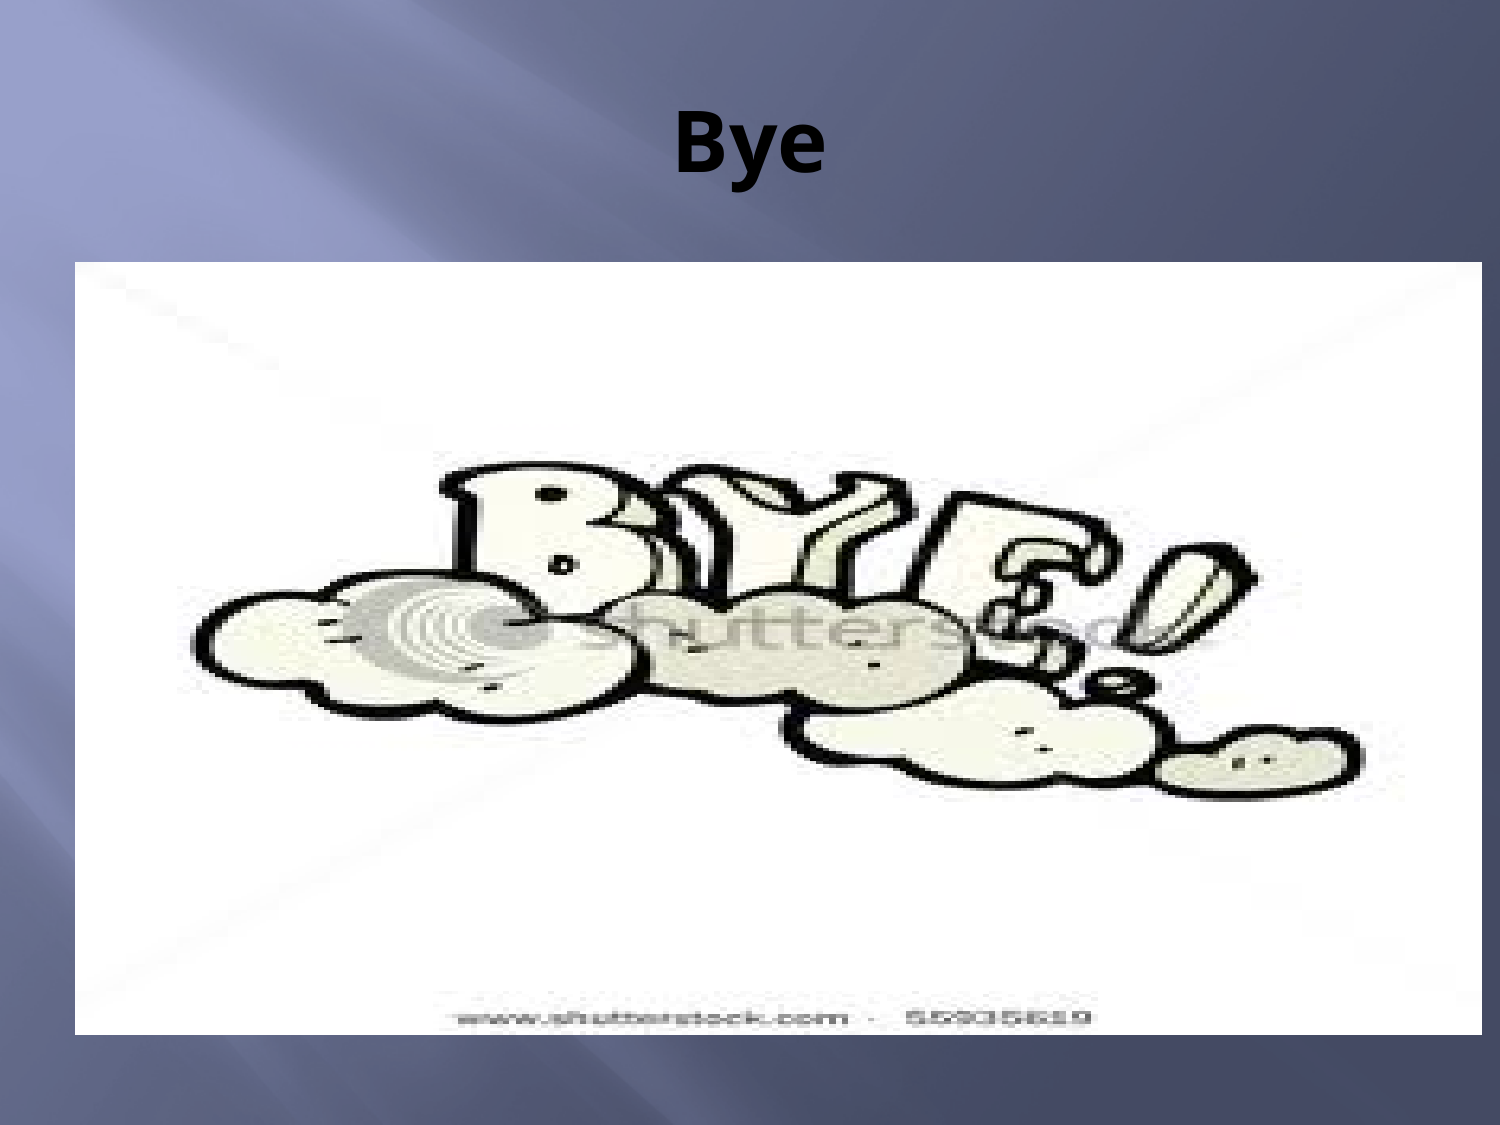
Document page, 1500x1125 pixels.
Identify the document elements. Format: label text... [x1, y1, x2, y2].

picture [74, 262, 1482, 1036]
title Bye [75, 45, 1425, 233]
